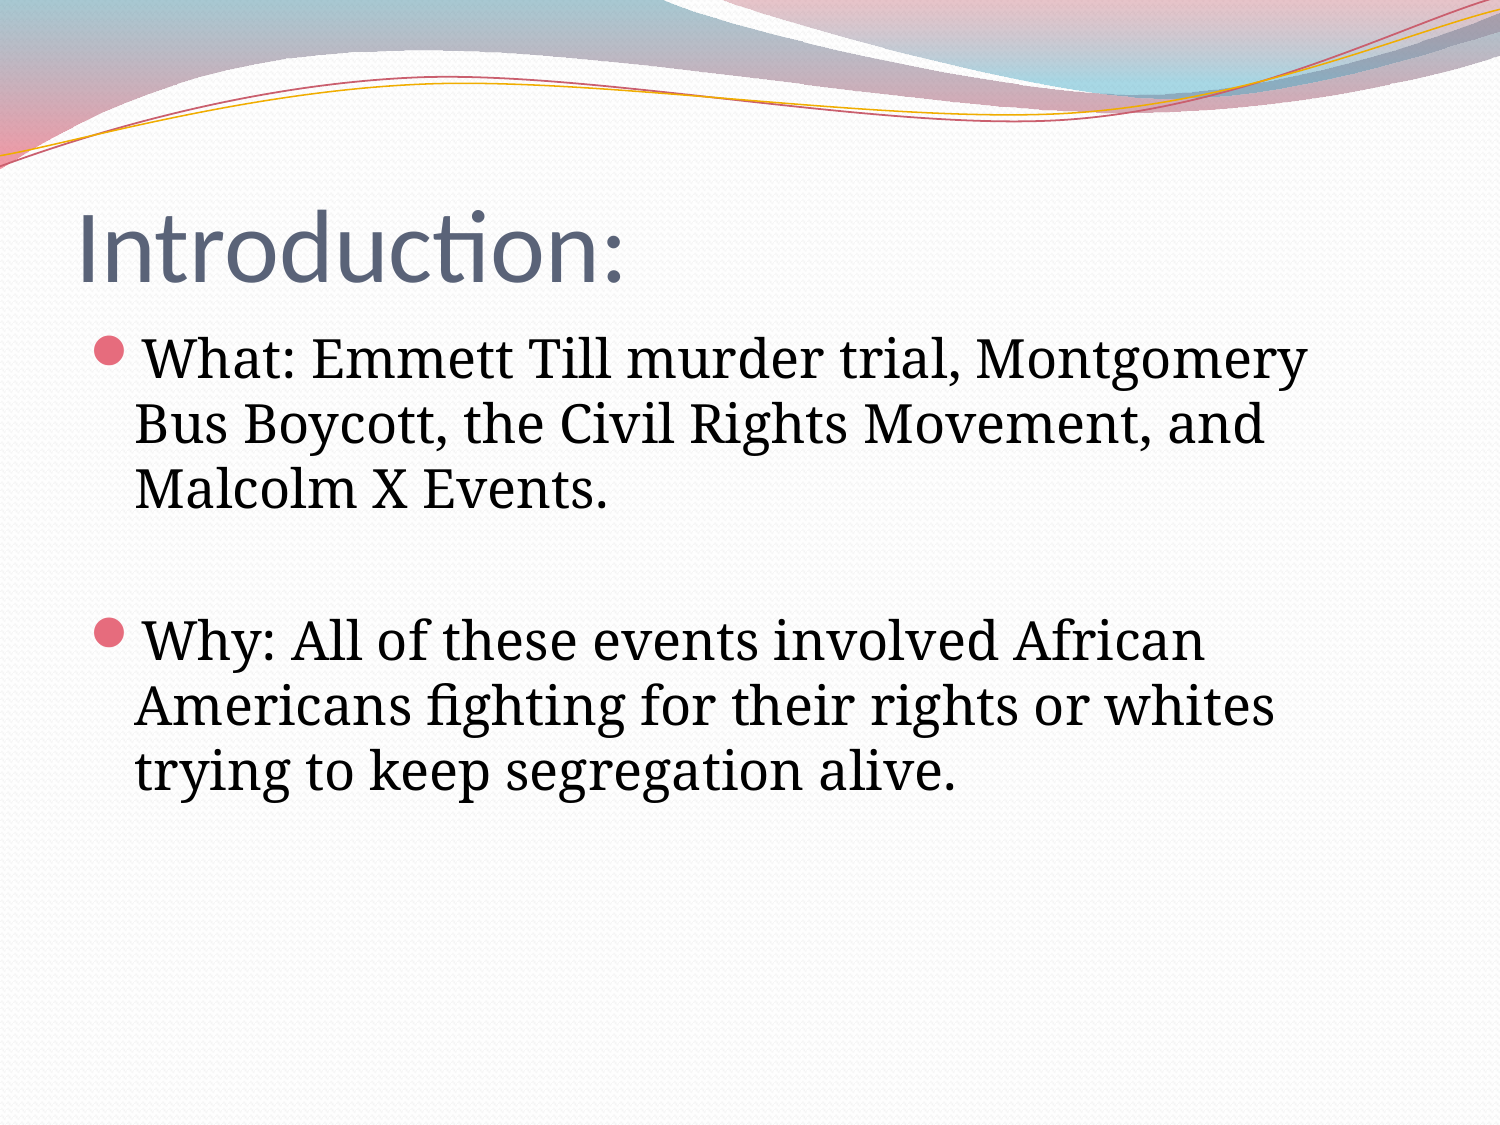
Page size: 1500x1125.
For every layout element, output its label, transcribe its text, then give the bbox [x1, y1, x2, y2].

title Introduction: [75, 115, 1425, 303]
list What: Emmett Till murder trial, Montgomery Bus Boycott, the Civil Rights Movement, and Malcolm X Events. Why: All of these events involved African Americans fighting for their rights or whites trying to keep segregation alive. [75, 317, 1425, 1038]
